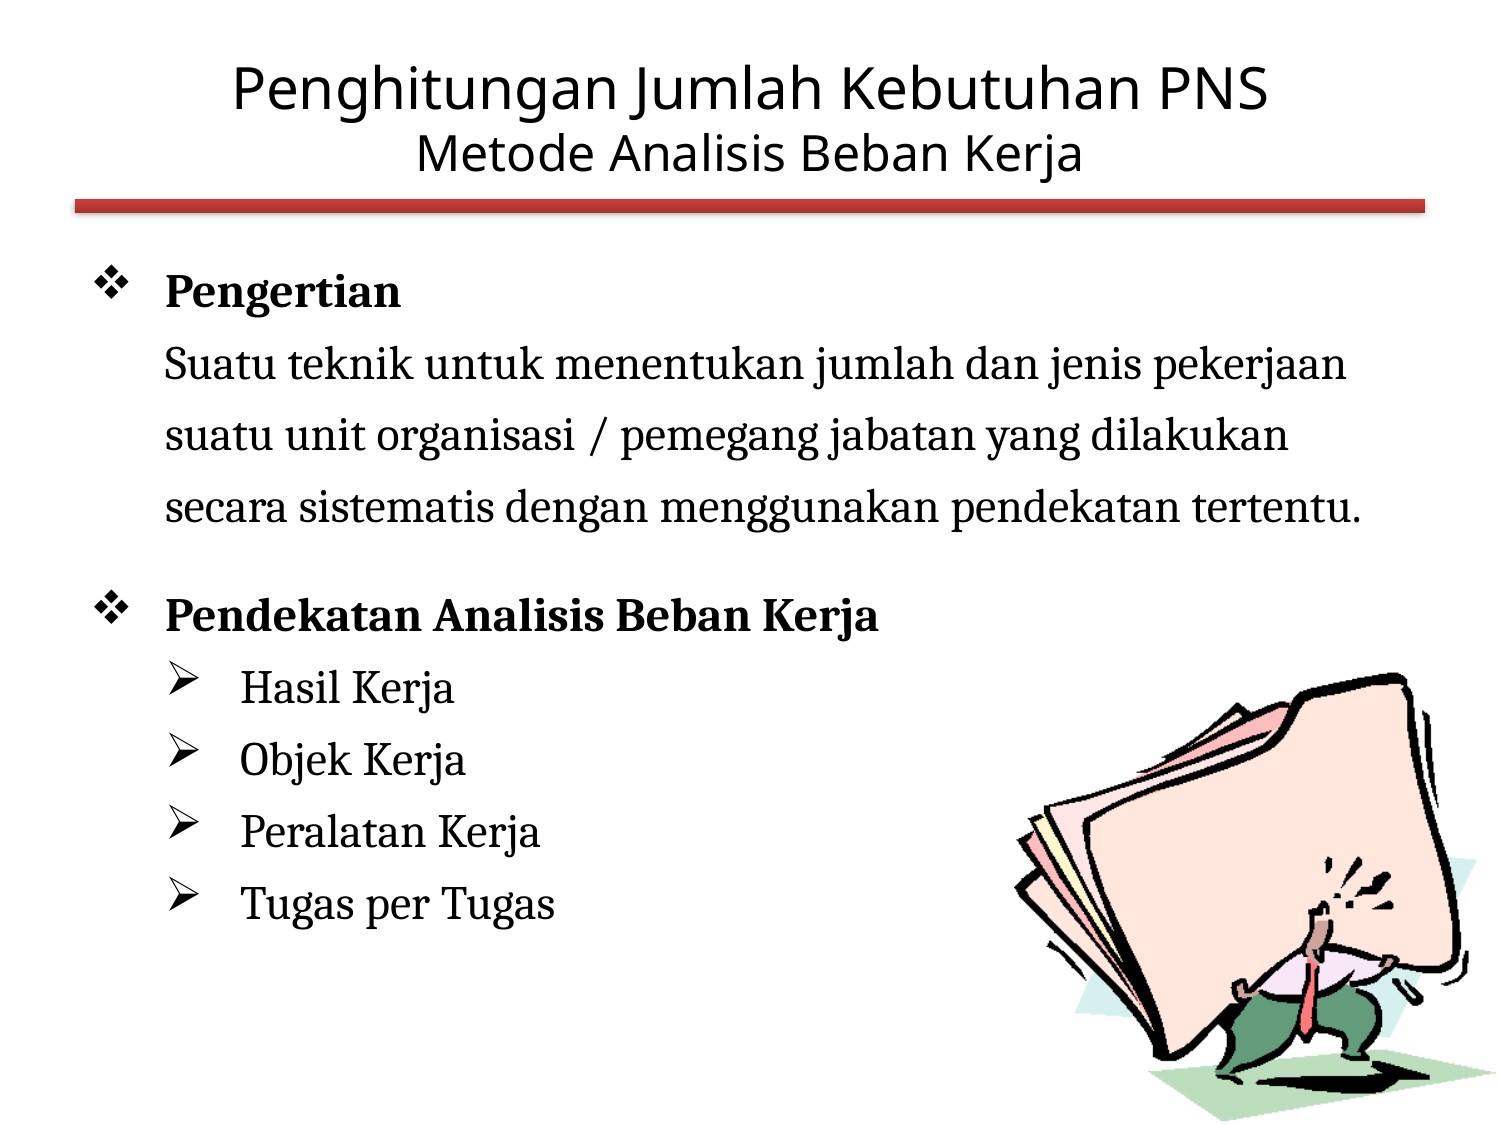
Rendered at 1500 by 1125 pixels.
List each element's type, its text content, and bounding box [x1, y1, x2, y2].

title Penghitungan Jumlah Kebutuhan PNS Metode Analisis Beban Kerja [75, 45, 1425, 188]
picture [1014, 669, 1500, 1125]
text_box [74, 199, 1425, 213]
list Pengertian Suatu teknik untuk menentukan jumlah dan jenis pekerjaan suatu unit organisasi / pemegang jabatan yang dilakukan secara sistematis dengan menggunakan pendekatan tertentu. Pendekatan Analisis Beban Kerja Hasil Kerja Objek Kerja Peralatan Kerja Tugas per Tugas [75, 237, 1425, 1025]
